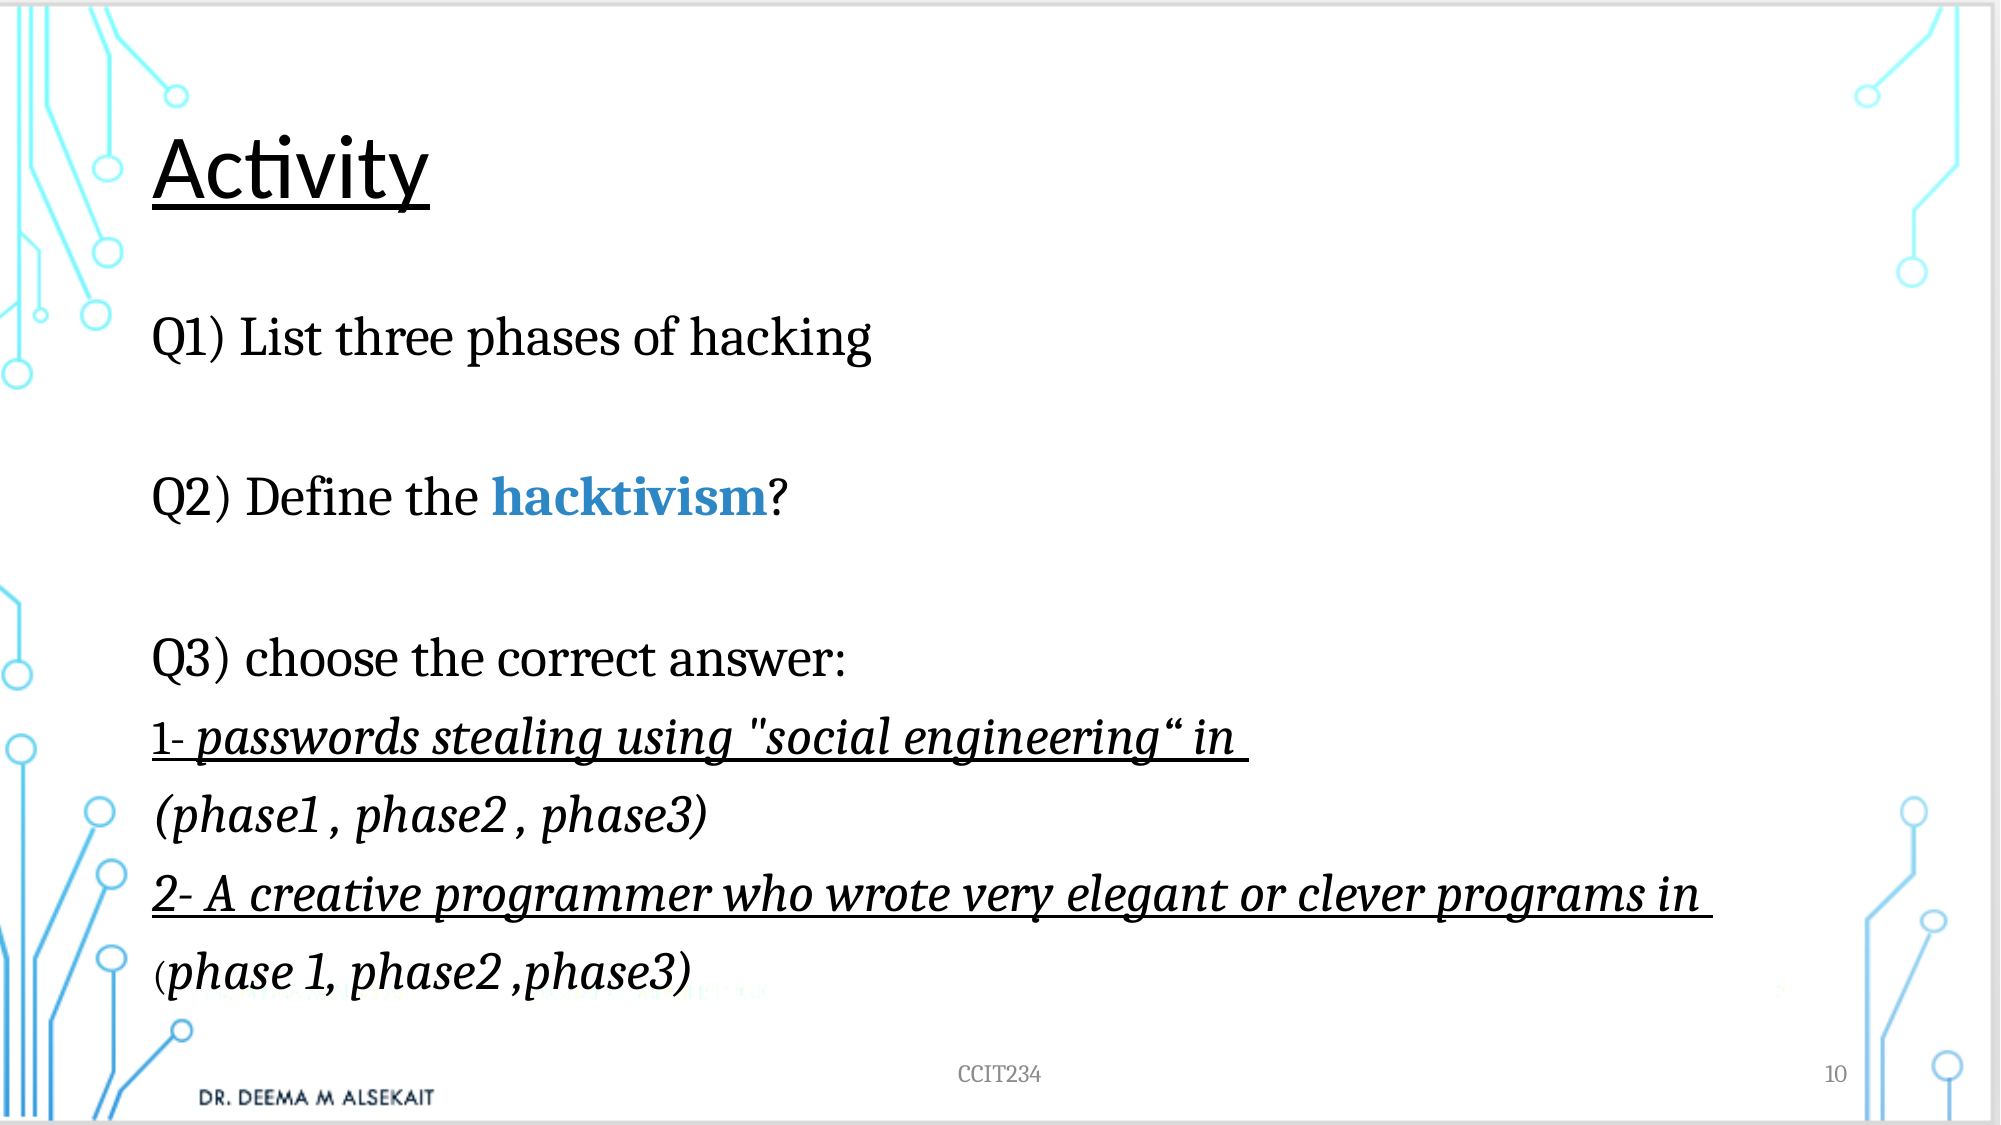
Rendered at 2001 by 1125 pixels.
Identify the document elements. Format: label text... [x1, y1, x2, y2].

slide_number 10 [1412, 1042, 1863, 1103]
footer CCIT234 [662, 1042, 1338, 1103]
picture [0, 0, 2001, 1125]
title Activity [137, 59, 1863, 278]
list Q1) List three phases of hacking Q2) Define the hacktivism? Q3) choose the correct answer: 1- passwords stealing using "social engineering“ in (phase1 , phase2 , phase3) 2- A creative programmer who wrote very elegant or clever programs in (phase 1, phase2 ,phase3) [137, 299, 1863, 1014]
